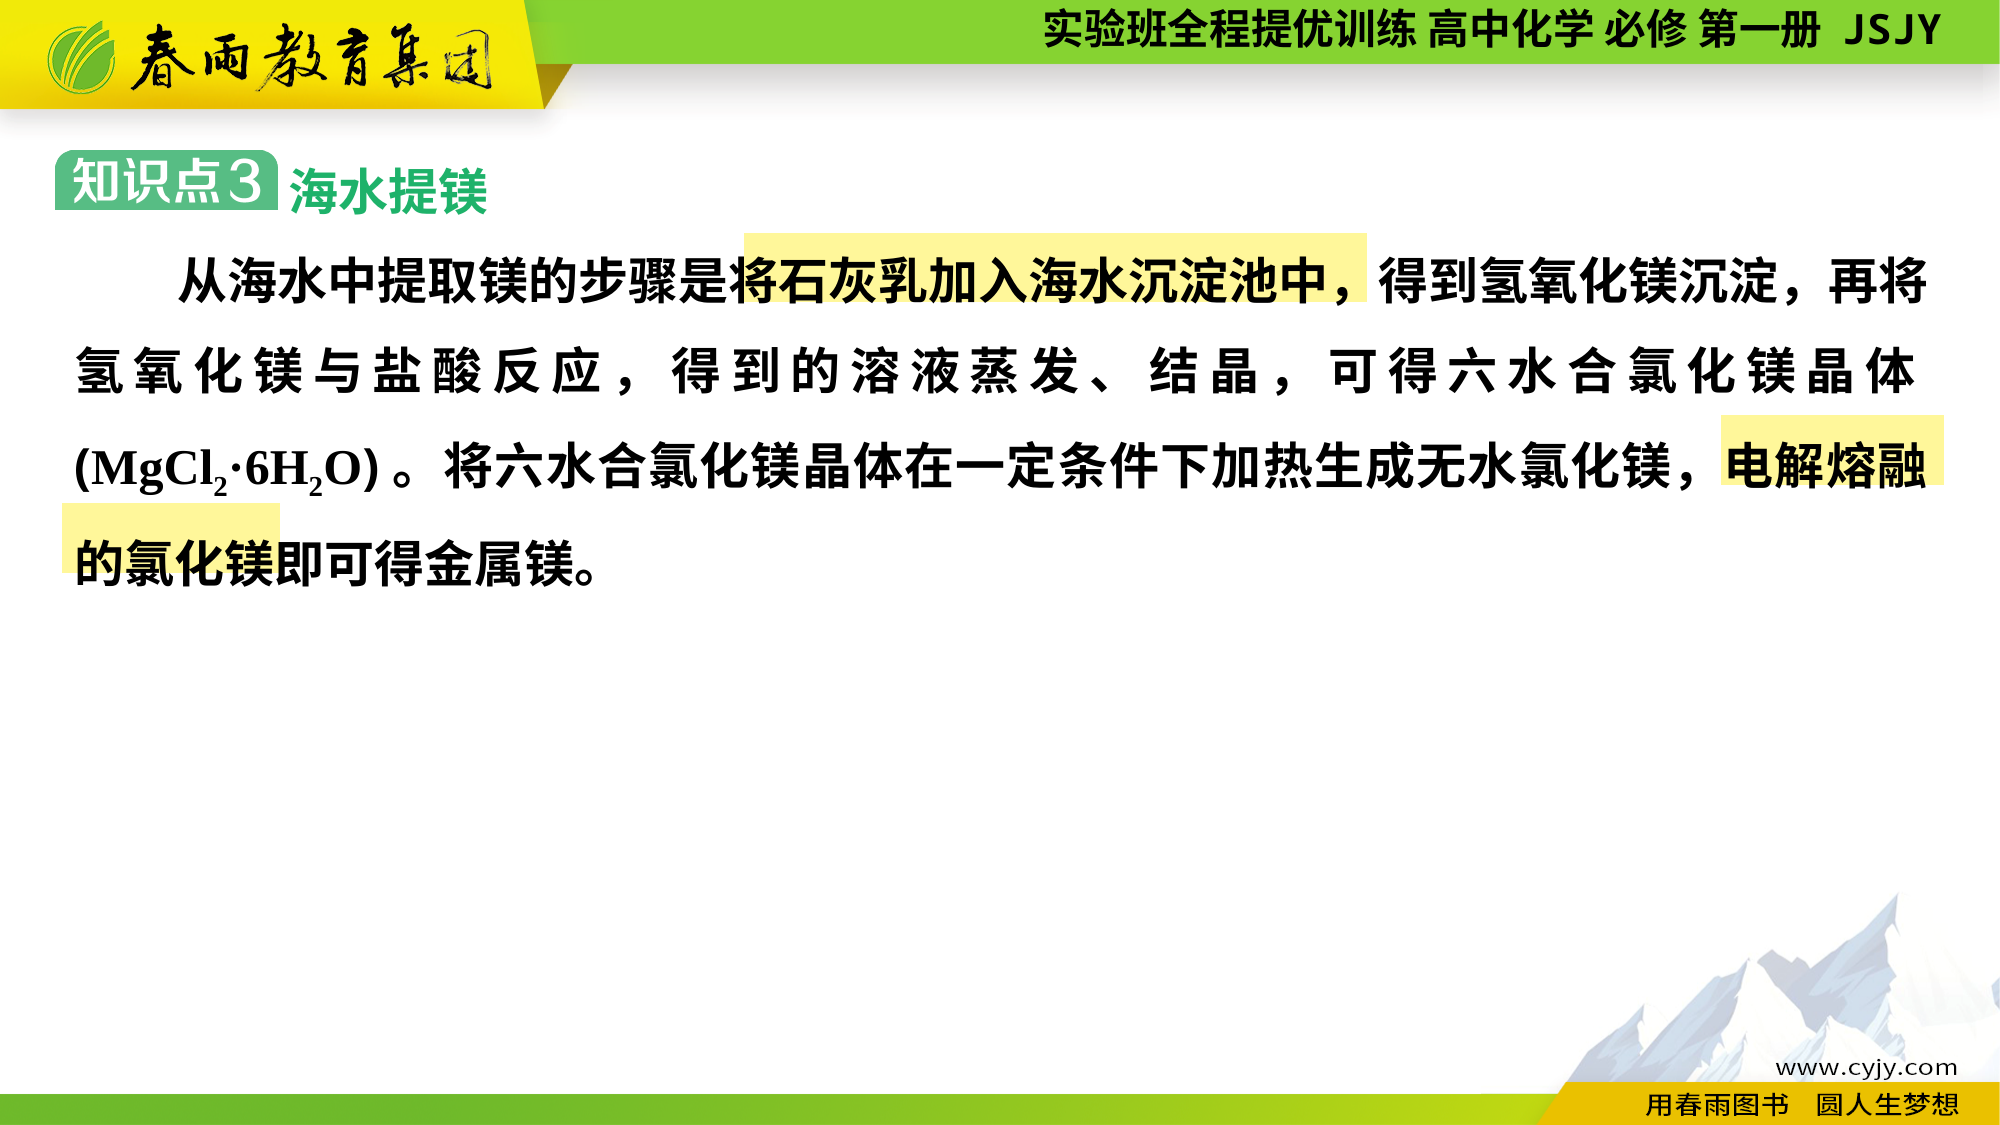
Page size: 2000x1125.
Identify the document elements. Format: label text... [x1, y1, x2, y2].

list 海水提镁 从海水中提取镁的步骤是将石灰乳加入海水沉淀池中，得到氢氧化镁沉淀，再将氢氧化镁与盐酸反应，得到的溶液蒸发、结晶，可得六水合氯化镁晶体(MgCl2·6H2O)。将六水合氯化镁晶体在一定条件下加热生成无水氯化镁，电解熔融的氯化镁即可得金属镁。 [59, 122, 1944, 592]
picture [0, 0, 2000, 1125]
